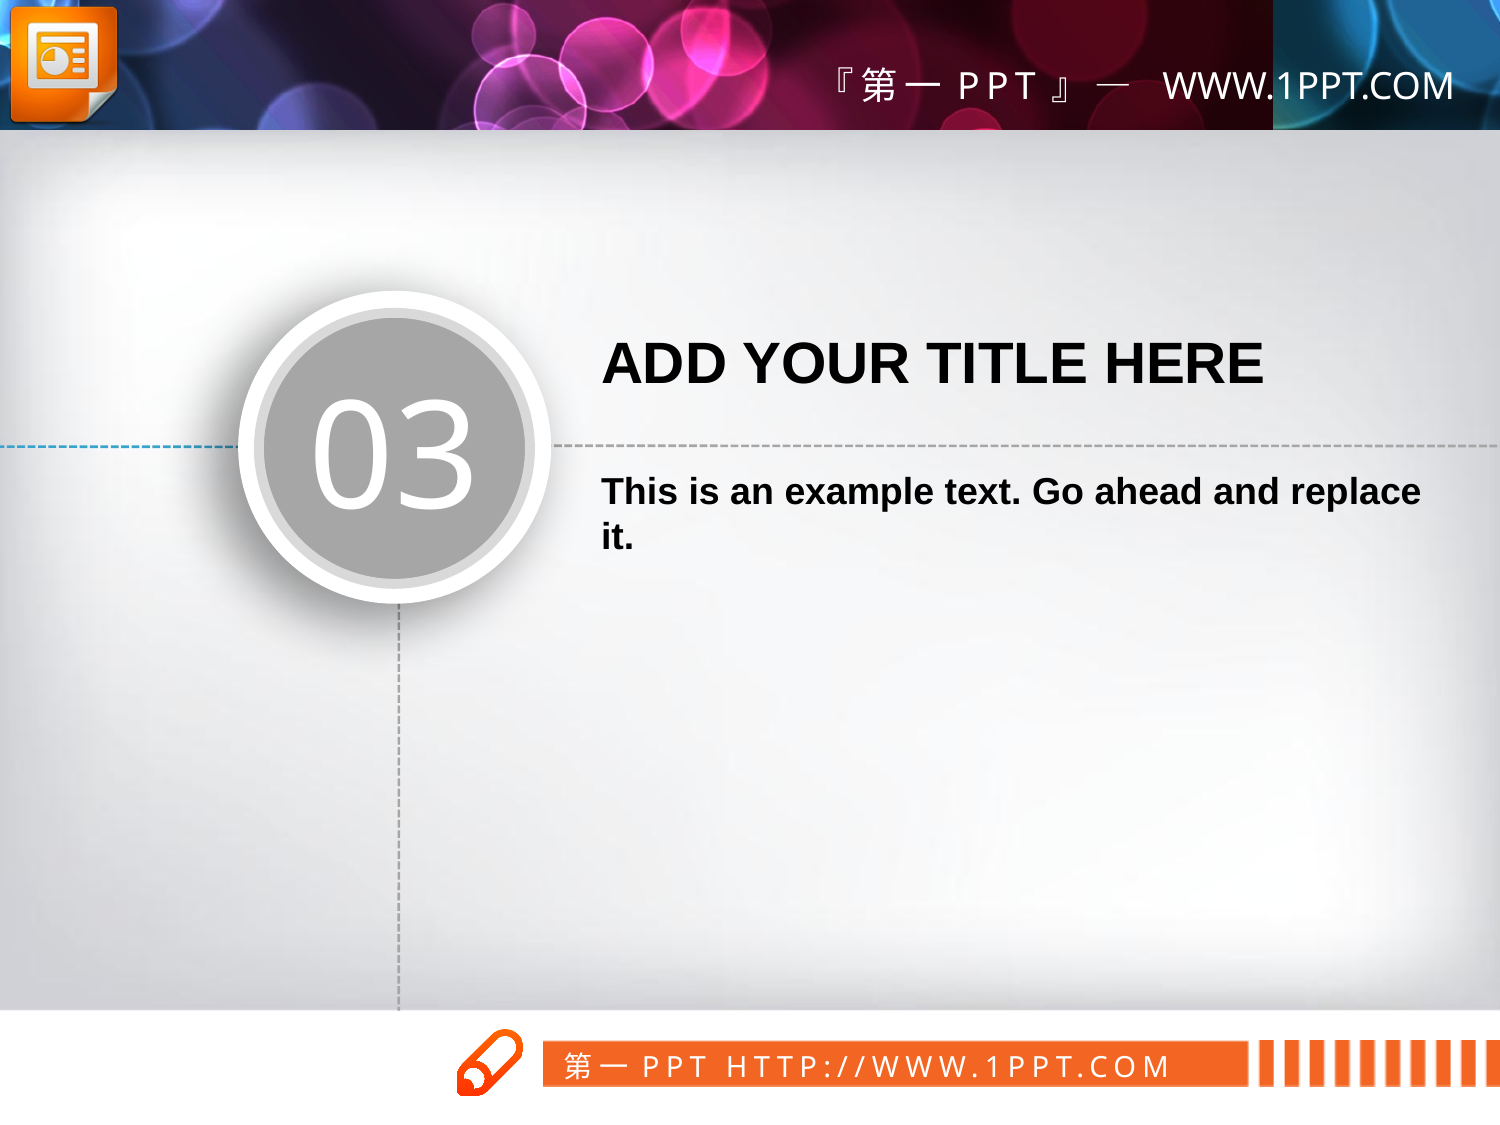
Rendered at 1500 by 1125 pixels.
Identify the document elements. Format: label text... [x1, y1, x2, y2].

picture [543, 1040, 1500, 1087]
picture [0, 0, 1500, 446]
picture [0, 447, 1500, 1012]
text_box ADD YOUR TITLE HERE [584, 305, 1397, 415]
text_box [236, 288, 554, 445]
text_box [236, 455, 554, 606]
text_box 03 [256, 310, 532, 586]
text_box This is an example text. Go ahead and replace it. [584, 458, 1456, 567]
